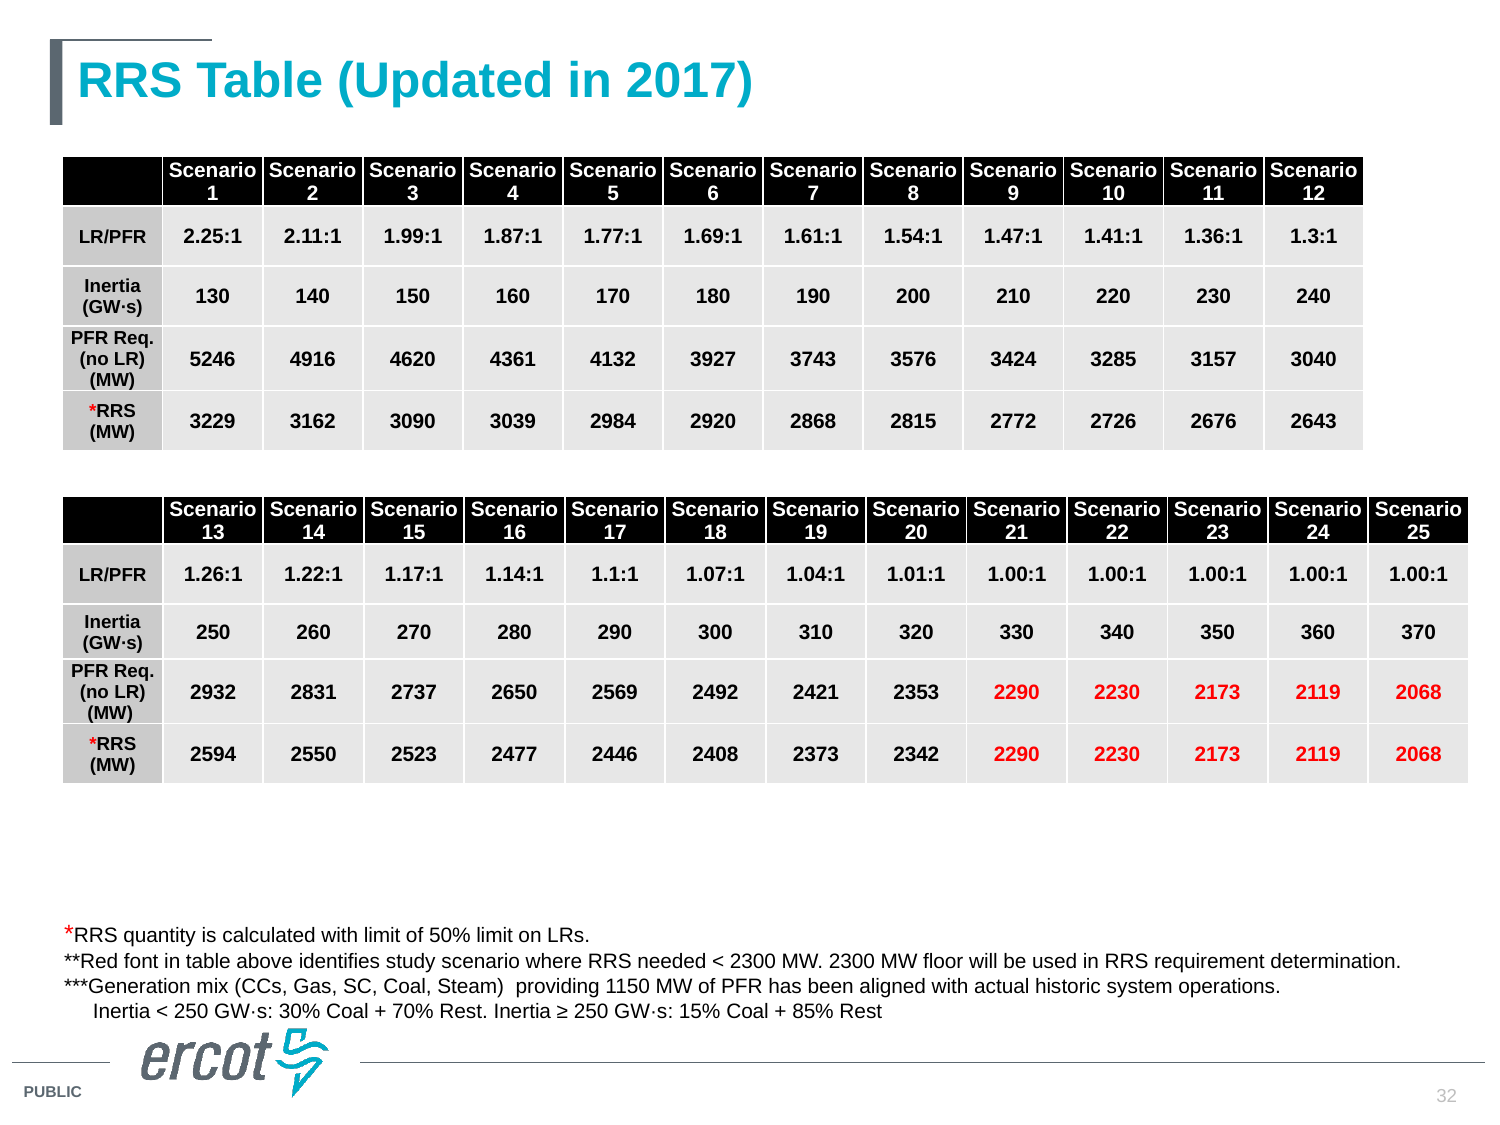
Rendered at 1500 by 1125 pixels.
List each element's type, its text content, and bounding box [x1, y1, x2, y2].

table_cell 1.77:1 [564, 207, 662, 265]
table_cell 180 [664, 267, 762, 325]
table_cell 2550 [264, 724, 363, 783]
table_cell 1.22:1 [264, 545, 363, 603]
table_cell 1.26:1 [164, 545, 262, 603]
table_cell 1.04:1 [767, 545, 865, 603]
table_cell 1.00:1 [1168, 545, 1267, 603]
table_cell 300 [666, 605, 765, 658]
table_cell 2068 [1369, 660, 1468, 723]
table_cell 1.01:1 [867, 545, 966, 603]
table_header Scenario 17 [566, 497, 664, 543]
table_cell 2119 [1269, 724, 1367, 783]
table_cell 360 [1269, 605, 1367, 658]
table_cell 1.99:1 [364, 207, 462, 265]
table_header [63, 157, 162, 205]
table_header Scenario 5 [564, 157, 662, 205]
table_cell 310 [767, 605, 865, 658]
table_cell 2421 [767, 660, 865, 723]
table_cell 3157 [1164, 327, 1263, 390]
table_header Scenario 24 [1269, 497, 1367, 543]
table_cell 2230 [1068, 724, 1167, 783]
table_cell 200 [864, 267, 962, 325]
table_cell 2290 [967, 660, 1066, 723]
table_cell 4916 [264, 327, 362, 390]
table_cell 2815 [864, 391, 962, 450]
table_cell 2230 [1068, 660, 1167, 723]
table_cell 3229 [163, 391, 262, 450]
table_cell 1.41:1 [1064, 207, 1163, 265]
table_cell 1.1:1 [566, 545, 664, 603]
table_cell 340 [1068, 605, 1167, 658]
table_cell 1.00:1 [967, 545, 1066, 603]
table_cell 2726 [1064, 391, 1163, 450]
table_cell 1.87:1 [464, 207, 562, 265]
table_cell 2492 [666, 660, 765, 723]
table_cell 1.36:1 [1164, 207, 1263, 265]
table_cell 2569 [566, 660, 664, 723]
table_cell 260 [264, 605, 363, 658]
table_cell *RRS (MW) [63, 391, 162, 450]
title RRS Table (Updated in 2017) [62, 39, 1450, 125]
table_cell 5246 [163, 327, 262, 390]
table_cell 4361 [464, 327, 562, 390]
table_header Scenario 23 [1168, 497, 1267, 543]
table_cell 350 [1168, 605, 1267, 658]
table_header Scenario 15 [365, 497, 463, 543]
table_cell PFR Req. (no LR) (MW) [63, 660, 162, 723]
table_cell 2868 [764, 391, 862, 450]
table_cell 320 [867, 605, 966, 658]
table_cell 280 [465, 605, 564, 658]
table_cell 4620 [364, 327, 462, 390]
table_cell 1.00:1 [1068, 545, 1167, 603]
table_cell 2676 [1164, 391, 1263, 450]
table_cell 2353 [867, 660, 966, 723]
table_header Scenario 1 [163, 157, 262, 205]
table_cell 270 [365, 605, 463, 658]
table_header Scenario 21 [967, 497, 1066, 543]
table_cell 3039 [464, 391, 562, 450]
table_header Scenario 8 [864, 157, 962, 205]
table_cell 1.3:1 [1265, 207, 1363, 265]
table_cell 330 [967, 605, 1066, 658]
table_cell 2173 [1168, 724, 1267, 783]
table_cell 2772 [964, 391, 1063, 450]
table_cell 140 [264, 267, 362, 325]
table_cell 2408 [666, 724, 765, 783]
table_cell 1.17:1 [365, 545, 463, 603]
table_header Scenario 9 [964, 157, 1063, 205]
table_header Scenario 18 [666, 497, 765, 543]
table_header Scenario 7 [764, 157, 862, 205]
table_cell 2477 [465, 724, 564, 783]
table_header Scenario 13 [164, 497, 262, 543]
table_cell 2920 [664, 391, 762, 450]
table_cell 4132 [564, 327, 662, 390]
table_cell 2.11:1 [264, 207, 362, 265]
table_cell 2984 [564, 391, 662, 450]
table_cell 2068 [1369, 724, 1468, 783]
table_cell 3090 [364, 391, 462, 450]
table_header Scenario 11 [1164, 157, 1263, 205]
table_cell LR/PFR [63, 545, 162, 603]
table_cell 2173 [1168, 660, 1267, 723]
table_cell 3162 [264, 391, 362, 450]
table_cell 3927 [664, 327, 762, 390]
table_header Scenario 14 [264, 497, 363, 543]
table_cell 2119 [1269, 660, 1367, 723]
table_cell 3743 [764, 327, 862, 390]
table_cell 2342 [867, 724, 966, 783]
table_cell 1.47:1 [964, 207, 1063, 265]
table_cell PFR Req. (no LR) (MW) [63, 327, 162, 390]
table_header Scenario 22 [1068, 497, 1167, 543]
table_cell 370 [1369, 605, 1468, 658]
table_cell 1.61:1 [764, 207, 862, 265]
table_cell 230 [1164, 267, 1263, 325]
picture [137, 1031, 332, 1100]
table_cell 3576 [864, 327, 962, 390]
table_cell 1.00:1 [1269, 545, 1367, 603]
table_cell 3285 [1064, 327, 1163, 390]
table_cell Inertia (GW∙s) [63, 605, 162, 658]
table_cell 2.25:1 [163, 207, 262, 265]
table_cell 190 [764, 267, 862, 325]
table_cell *RRS (MW) [63, 724, 162, 783]
table_cell 2594 [164, 724, 262, 783]
table_header Scenario 6 [664, 157, 762, 205]
table_header Scenario 19 [767, 497, 865, 543]
table_cell 160 [464, 267, 562, 325]
table_header Scenario 16 [465, 497, 564, 543]
table_cell 2643 [1265, 391, 1363, 450]
table_header Scenario 4 [464, 157, 562, 205]
table_header [63, 497, 162, 543]
table_cell 1.00:1 [1369, 545, 1468, 603]
table_cell 290 [566, 605, 664, 658]
table_header Scenario 20 [867, 497, 966, 543]
table_cell 150 [364, 267, 462, 325]
table_cell 210 [964, 267, 1063, 325]
table_cell 2737 [365, 660, 463, 723]
table_header Scenario 2 [264, 157, 362, 205]
table_cell 1.07:1 [666, 545, 765, 603]
table_cell 2290 [967, 724, 1066, 783]
table_cell 2523 [365, 724, 463, 783]
table_cell 2373 [767, 724, 865, 783]
table_cell 130 [163, 267, 262, 325]
table_cell 2932 [164, 660, 262, 723]
table_cell 240 [1265, 267, 1363, 325]
table_cell 170 [564, 267, 662, 325]
table_cell 250 [164, 605, 262, 658]
table_cell 3424 [964, 327, 1063, 390]
table_cell 220 [1064, 267, 1163, 325]
table_header Scenario 25 [1369, 497, 1468, 543]
table_cell 1.14:1 [465, 545, 564, 603]
table_cell 3040 [1265, 327, 1363, 390]
text_box *RRS quantity is calculated with limit of 50% limit on LRs. **Red font in table above identifies study scenario where RRS needed < 2300 MW. 2300 MW floor will be used in RRS requirement determination. ***Generation mix (CCs, Gas, SC, Coal, Steam) providing 1150 MW of PFR has been aligned with actual historic system operations. Inertia < 250 GW·s: 30% Coal + 70% Rest. Inertia ≥ 250 GW·s: 15% Coal + 85% Rest [49, 910, 1449, 1031]
table_cell 1.54:1 [864, 207, 962, 265]
table_cell 2831 [264, 660, 363, 723]
table_header Scenario 12 [1265, 157, 1363, 205]
table_cell 2650 [465, 660, 564, 723]
table_cell 2446 [566, 724, 664, 783]
table_header Scenario 3 [364, 157, 462, 205]
table_cell 1.69:1 [664, 207, 762, 265]
table_header Scenario 10 [1064, 157, 1163, 205]
table_cell LR/PFR [63, 207, 162, 265]
table_cell Inertia (GW∙s) [63, 267, 162, 325]
